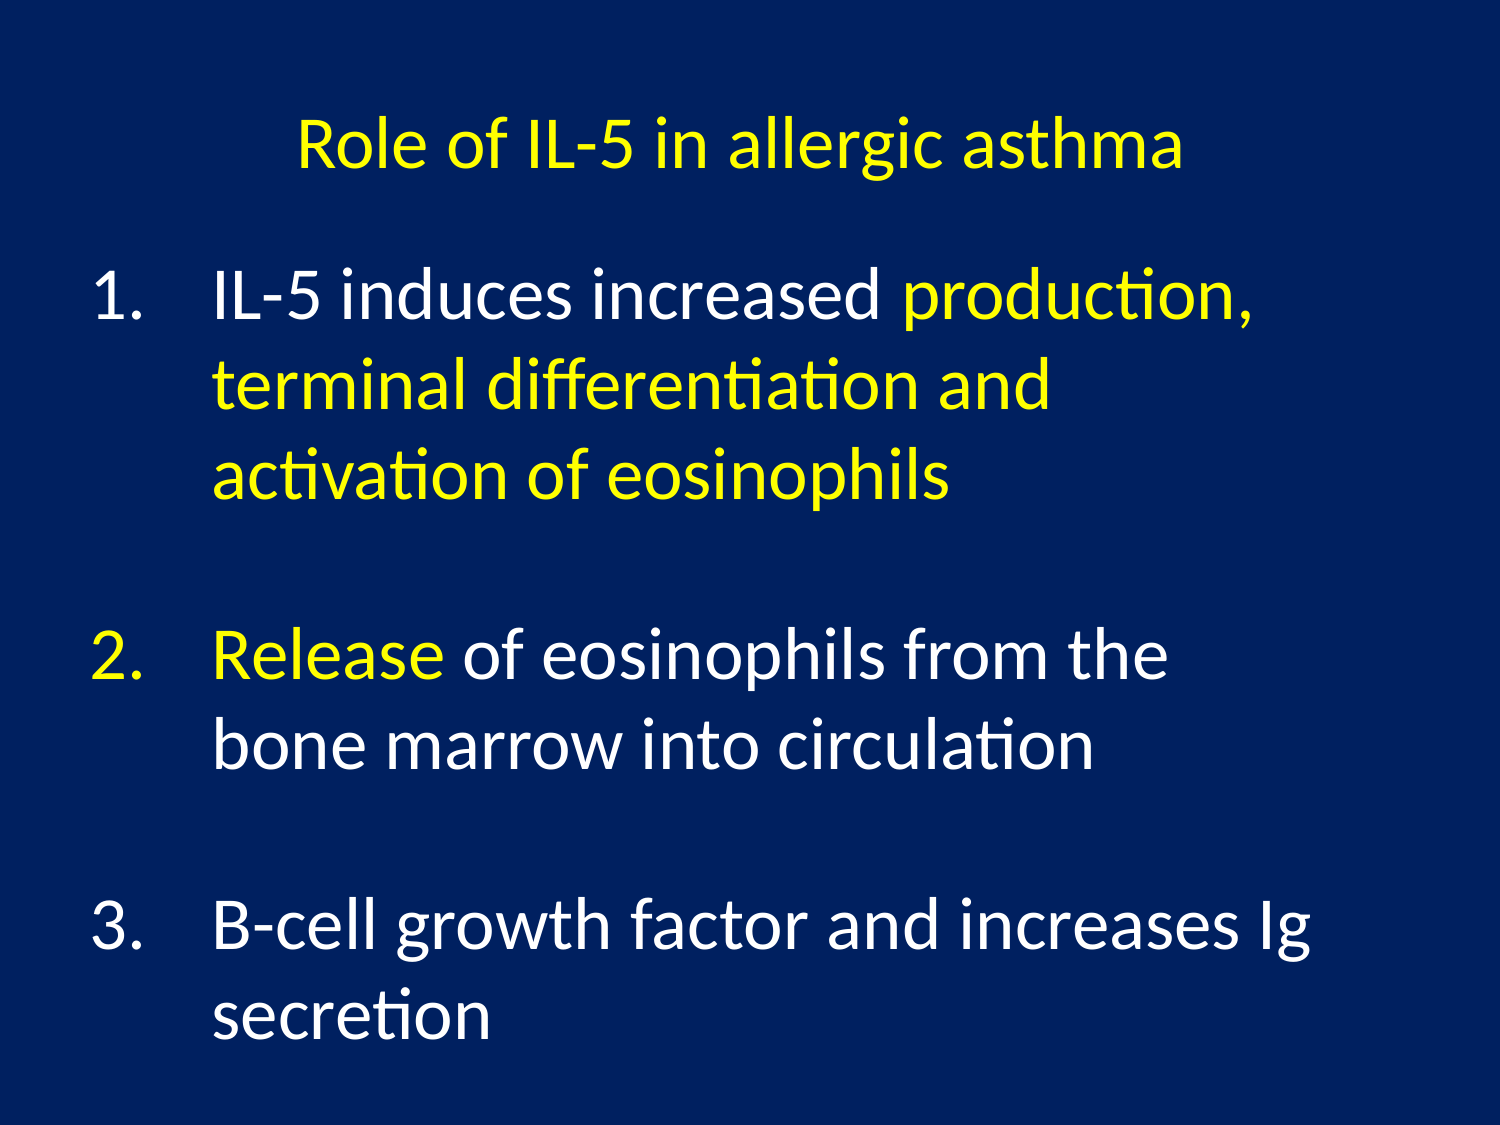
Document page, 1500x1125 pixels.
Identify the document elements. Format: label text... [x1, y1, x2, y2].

title Role of IL-5 in allergic asthma [75, 45, 1425, 233]
text_box IL-5 induces increased production, terminal differentiation and activation of eosinophils Release of eosinophils from the bone marrow into circulation 3. B-cell growth factor and increases Ig secretion [74, 237, 1338, 1063]
